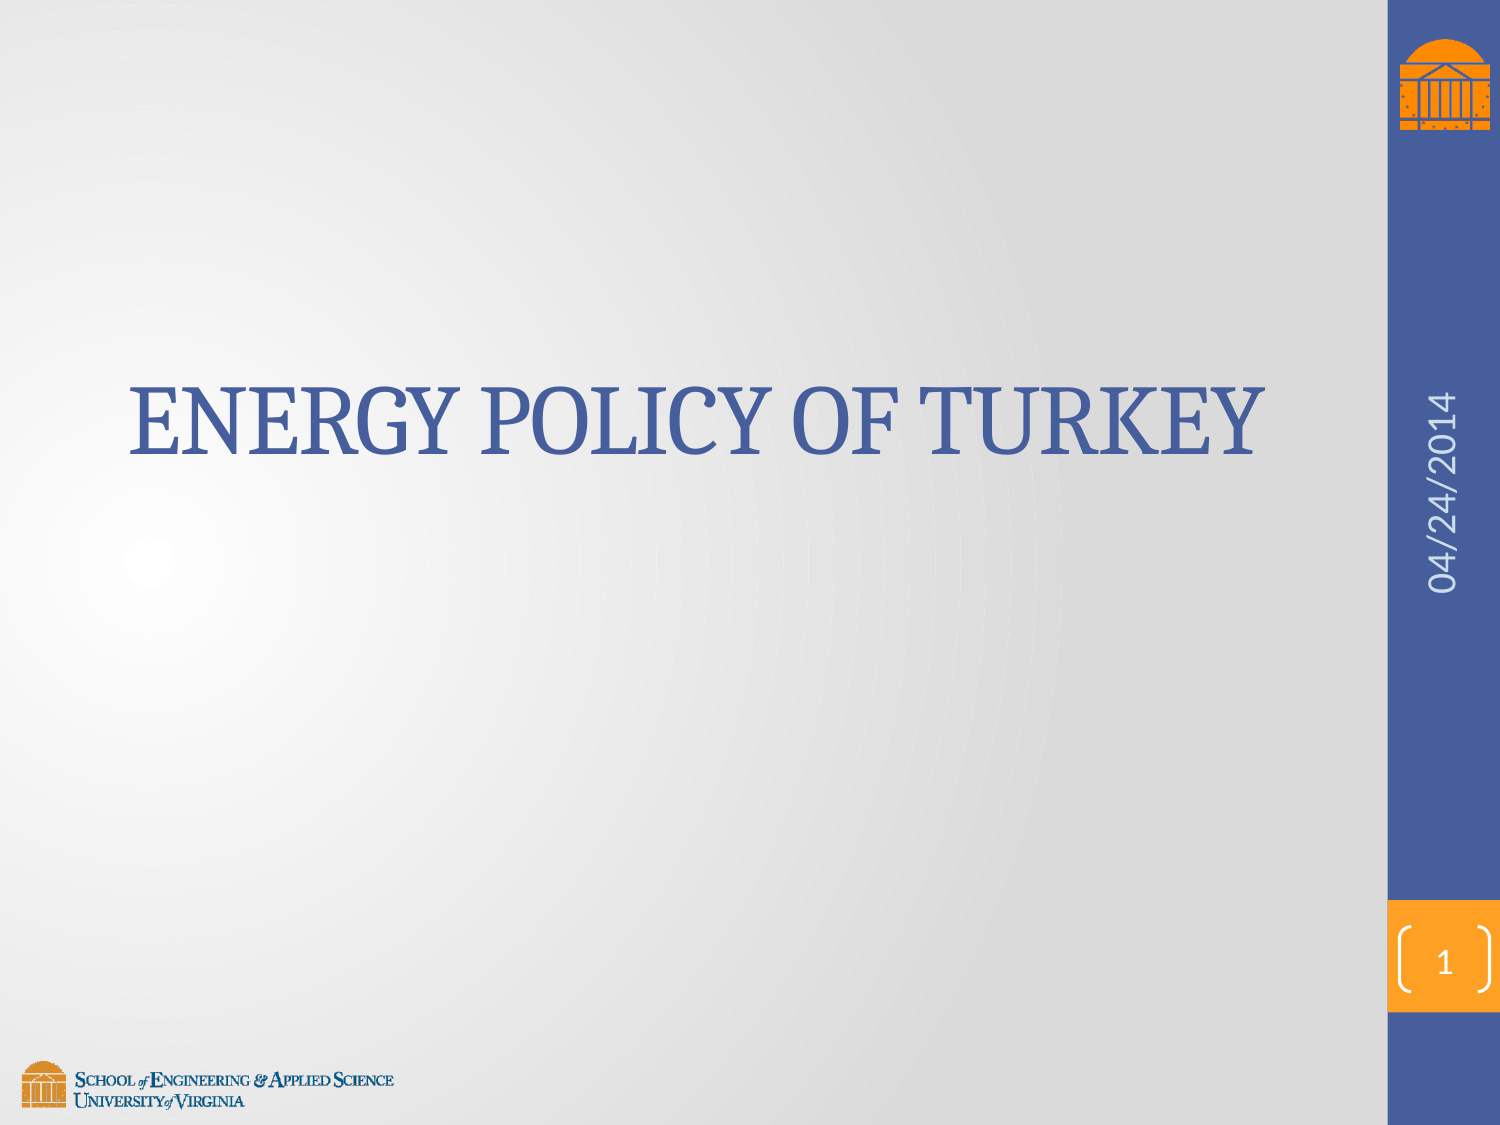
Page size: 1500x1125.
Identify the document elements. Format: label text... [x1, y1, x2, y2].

picture [1400, 39, 1490, 130]
picture [21, 1061, 394, 1110]
title ENERGY POLICY OF TURKEY [112, 163, 1350, 753]
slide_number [1408, 350, 1469, 610]
slide_number 1 [1397, 925, 1492, 994]
